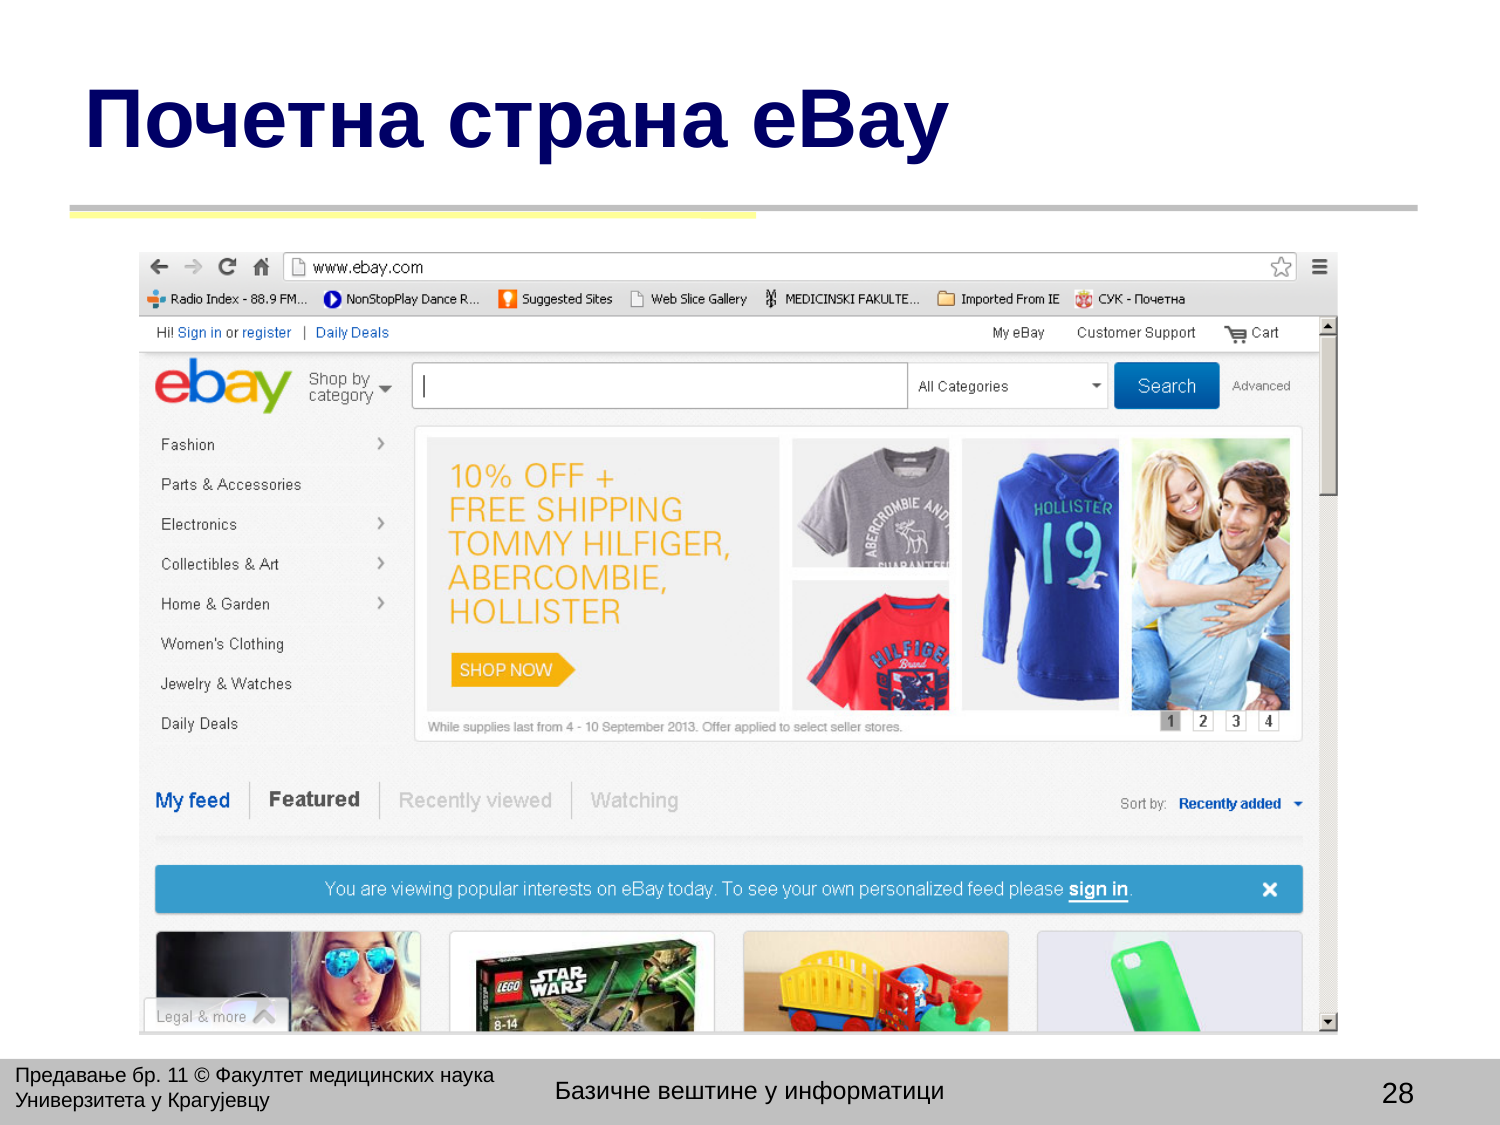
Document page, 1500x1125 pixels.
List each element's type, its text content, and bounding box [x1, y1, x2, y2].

title Почетна страна eBay [69, 19, 1426, 208]
footer Базичне вештине у информатици [512, 1066, 988, 1125]
picture [138, 252, 1338, 1035]
slide_number Предавање бр. 11 © Факултет медицинских наука Универзитета у Крагујевцу [0, 1053, 621, 1108]
slide_number 28 [1079, 1066, 1430, 1125]
